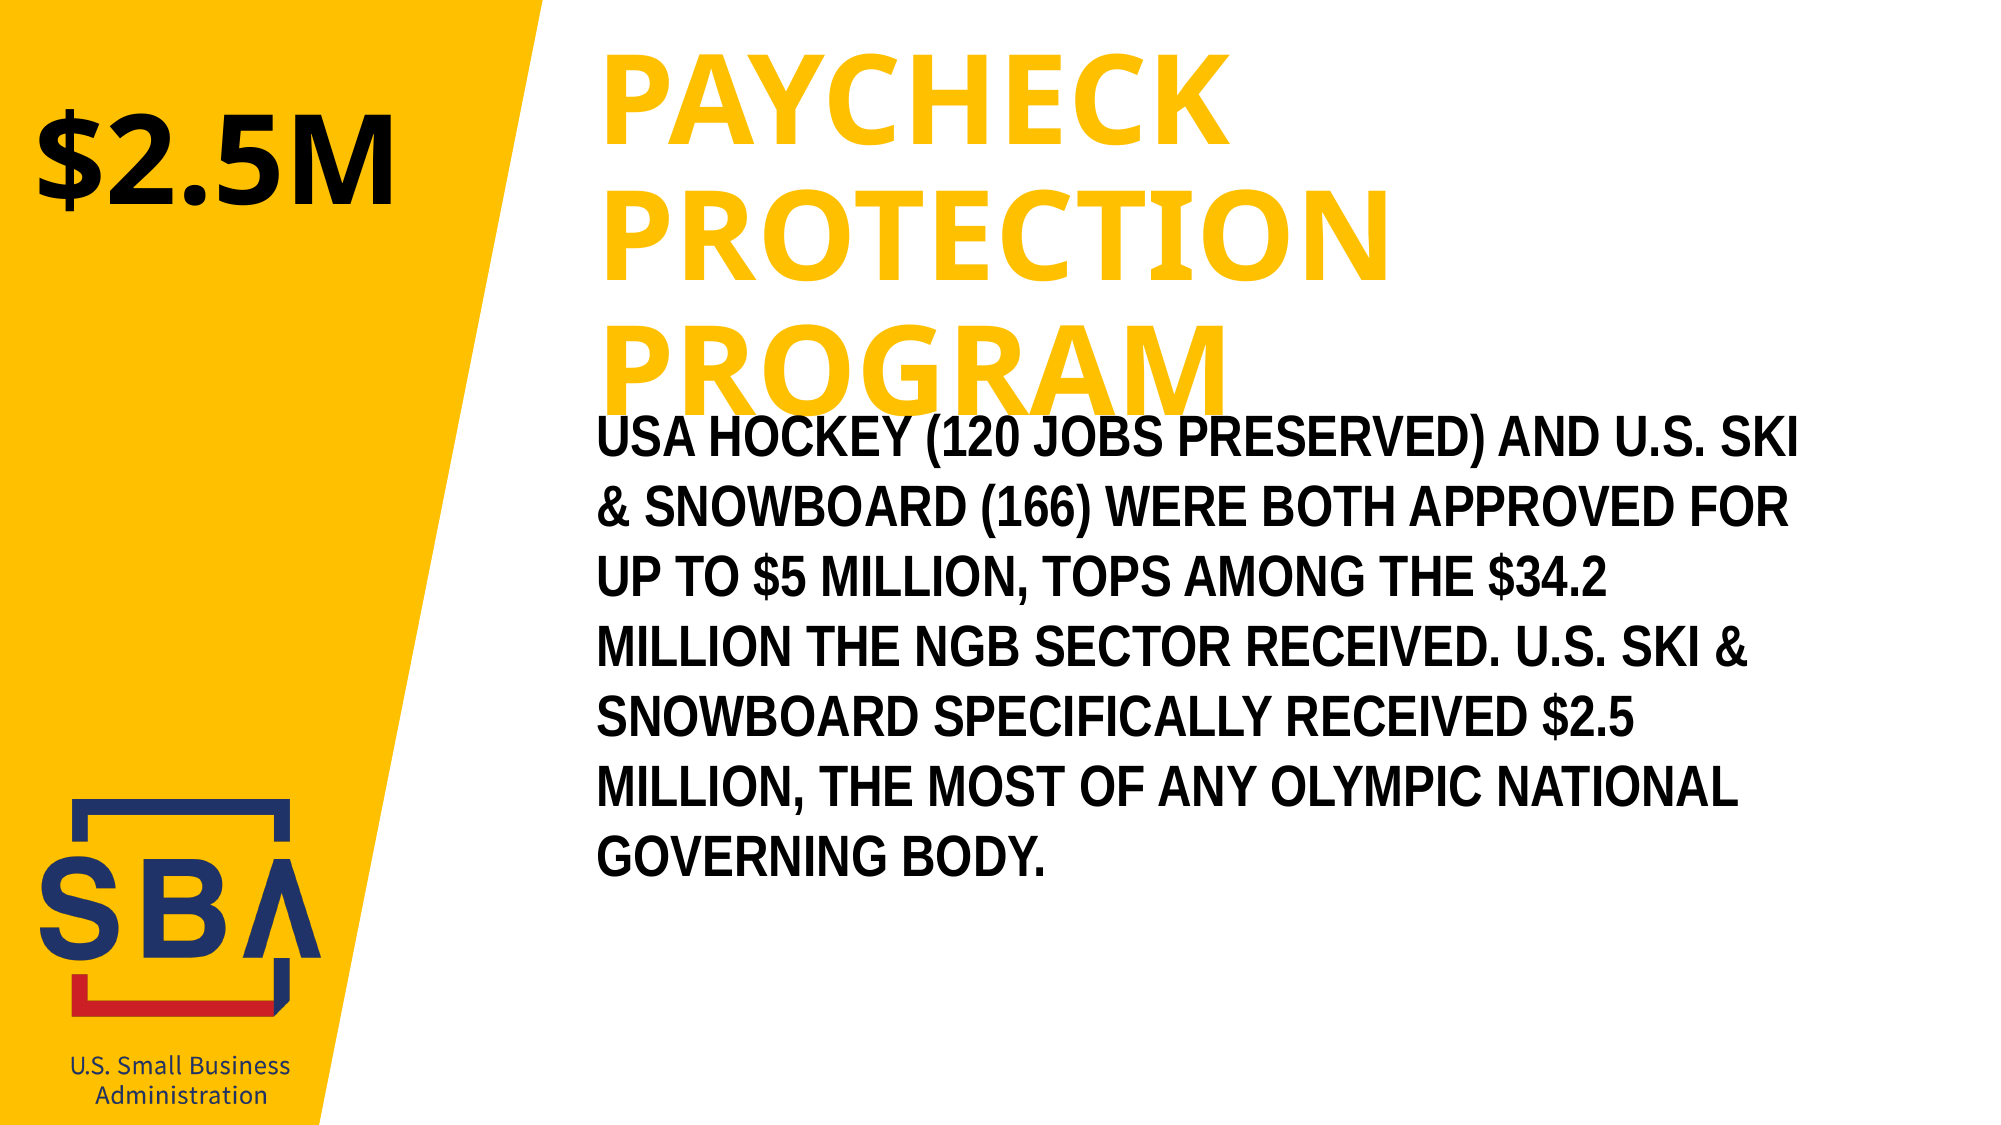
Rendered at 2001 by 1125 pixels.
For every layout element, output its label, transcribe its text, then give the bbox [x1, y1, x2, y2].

text_box USA Hockey (120 jobs preserved) and U.S. Ski & Snowboard (166) were both approved for up to $5 million, tops among the $34.2 million the NGB sector received. U.S. Ski & Snowboard specifically received $2.5 million, the most of any Olympic national governing body. [581, 390, 1828, 508]
text_box [319, 0, 1216, 1125]
text_box [0, 0, 542, 1125]
text_box $2.5M [19, 72, 482, 237]
picture [40, 799, 321, 1104]
text_box PAYCHECK PROTECTION PROGRAM [581, 27, 1924, 145]
